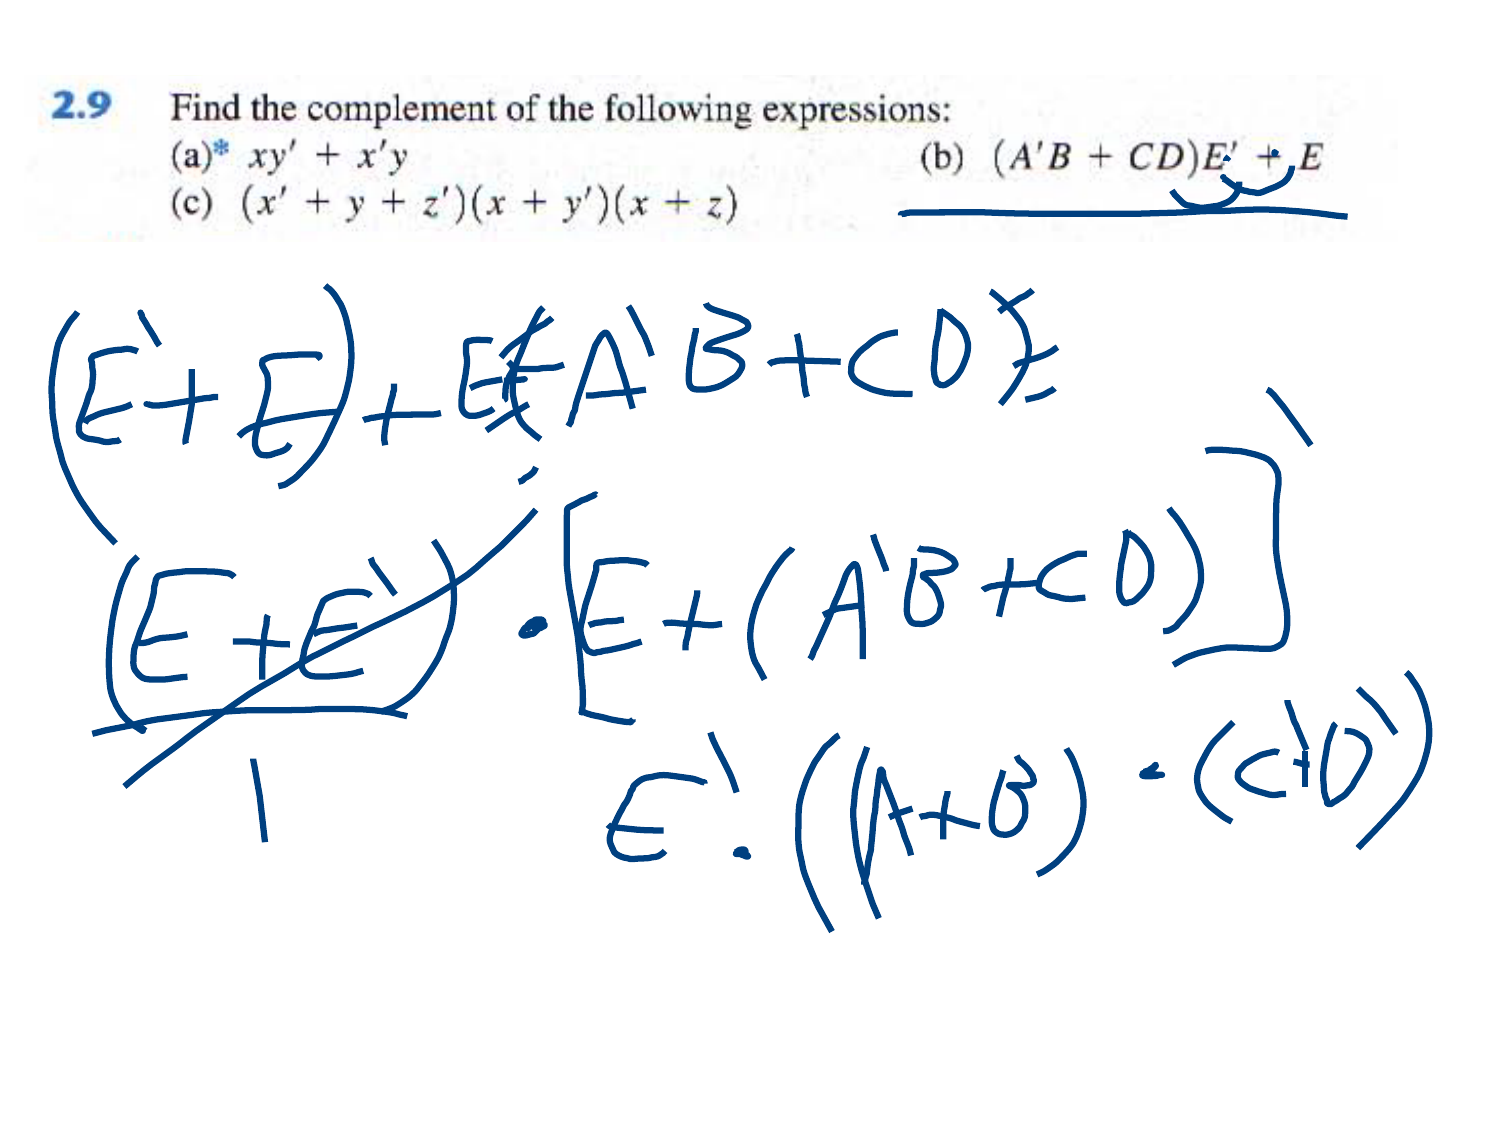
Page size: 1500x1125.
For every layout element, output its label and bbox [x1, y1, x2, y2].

text_box [500, 317, 553, 358]
text_box [263, 614, 269, 641]
text_box [189, 369, 193, 399]
text_box [511, 369, 543, 440]
text_box [1286, 700, 1308, 751]
text_box [1322, 723, 1371, 805]
text_box [313, 624, 358, 635]
text_box [95, 403, 133, 419]
text_box [383, 418, 390, 446]
text_box [516, 327, 543, 363]
text_box [261, 644, 266, 680]
text_box [800, 364, 808, 398]
text_box [1293, 760, 1310, 766]
text_box [149, 396, 219, 407]
text_box [1172, 448, 1289, 666]
text_box [369, 557, 397, 596]
text_box [822, 604, 865, 616]
text_box [1237, 750, 1287, 796]
text_box [852, 746, 880, 919]
text_box [90, 348, 139, 414]
text_box [982, 582, 1038, 591]
text_box [942, 791, 949, 816]
text_box [567, 331, 634, 427]
text_box [1005, 558, 1012, 583]
text_box [301, 631, 368, 678]
text_box [1037, 552, 1087, 600]
text_box [998, 587, 1008, 617]
text_box [50, 311, 117, 544]
text_box [1036, 748, 1085, 876]
text_box [213, 708, 408, 728]
text_box [684, 625, 691, 651]
text_box [278, 285, 353, 487]
text_box [1163, 507, 1192, 633]
text_box [888, 807, 913, 819]
text_box [1266, 388, 1312, 446]
text_box [768, 359, 841, 366]
text_box [607, 559, 648, 649]
text_box [1013, 346, 1058, 367]
text_box [108, 556, 145, 724]
text_box [141, 570, 235, 681]
text_box [850, 331, 913, 395]
text_box [381, 585, 455, 711]
text_box [689, 590, 698, 623]
text_box [254, 424, 292, 457]
text_box [797, 734, 840, 932]
text_box [933, 309, 969, 386]
text_box [831, 563, 862, 609]
text_box [872, 534, 887, 572]
text_box [663, 621, 723, 626]
text_box [520, 618, 546, 637]
text_box [1357, 671, 1431, 849]
text_box [92, 711, 221, 735]
text_box [809, 606, 864, 660]
text_box [485, 403, 530, 432]
text_box [503, 378, 522, 382]
text_box [238, 416, 294, 437]
text_box [386, 383, 395, 415]
text_box [991, 755, 1035, 836]
text_box [585, 388, 647, 397]
text_box [507, 361, 565, 370]
text_box [735, 848, 749, 858]
text_box [687, 302, 750, 391]
text_box [1025, 387, 1056, 401]
text_box [1357, 687, 1391, 727]
text_box [232, 640, 290, 646]
text_box [1141, 764, 1163, 777]
text_box [1196, 721, 1234, 823]
text_box [184, 402, 193, 445]
text_box [96, 408, 127, 443]
text_box [518, 466, 537, 483]
text_box [906, 547, 957, 625]
text_box [507, 369, 514, 379]
text_box [998, 289, 1034, 313]
text_box [919, 813, 981, 827]
text_box [257, 353, 309, 424]
text_box [607, 824, 664, 832]
text_box [418, 540, 450, 588]
text_box [608, 774, 706, 860]
text_box [566, 493, 634, 723]
text_box [503, 382, 510, 401]
text_box [749, 547, 794, 680]
text_box [1118, 529, 1152, 604]
text_box [252, 758, 266, 843]
text_box [460, 339, 495, 417]
text_box [709, 732, 738, 793]
text_box [139, 311, 161, 347]
text_box [989, 290, 1030, 405]
text_box [796, 333, 802, 359]
text_box [873, 768, 912, 877]
text_box [362, 412, 442, 421]
text_box [301, 590, 372, 661]
text_box [142, 633, 188, 644]
text_box [627, 305, 653, 357]
text_box [528, 307, 544, 331]
text_box [469, 378, 503, 389]
picture [24, 74, 1398, 243]
text_box [123, 509, 537, 788]
